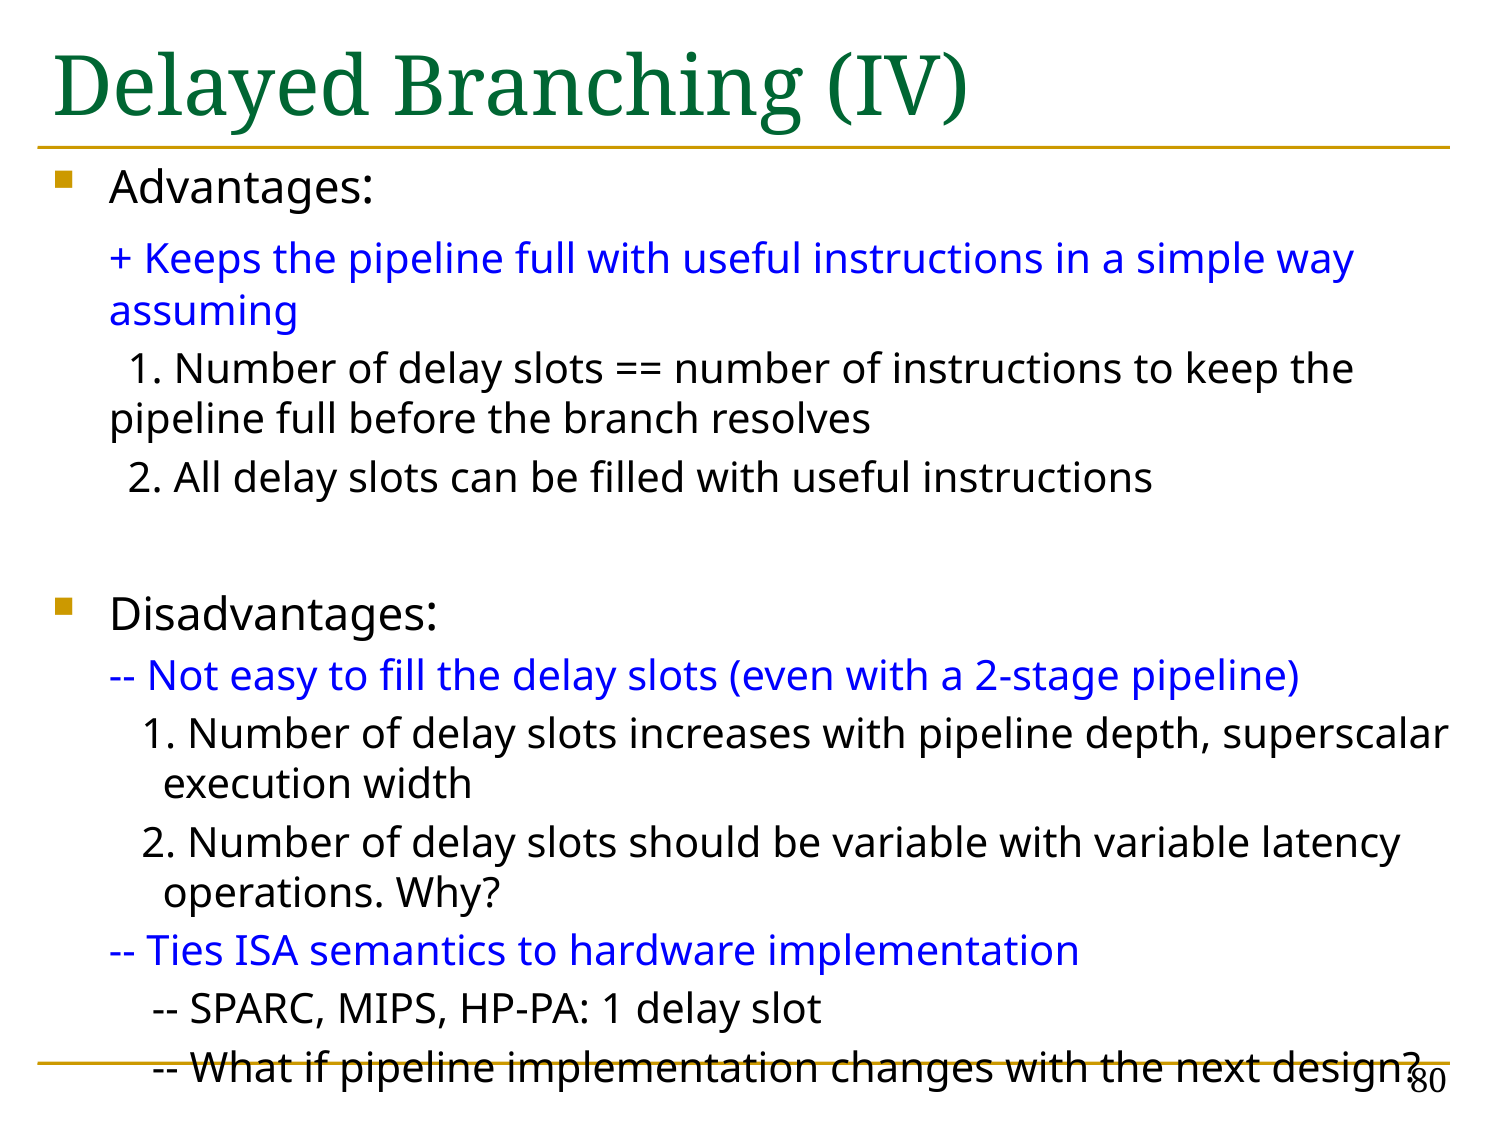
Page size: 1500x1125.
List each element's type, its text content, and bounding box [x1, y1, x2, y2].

slide_number 80 [1111, 1036, 1462, 1112]
title Delayed Branching (IV) [37, 24, 1450, 146]
list Advantages: + Keeps the pipeline full with useful instructions in a simple way assuming 1. Number of delay slots == number of instructions to keep the pipeline full before the branch resolves 2. All delay slots can be filled with useful instructions Disadvantages: -- Not easy to fill the delay slots (even with a 2-stage pipeline) 1. Number of delay slots increases with pipeline depth, superscalar execution width 2. Number of delay slots should be variable with variable latency operations. Why? -- Ties ISA semantics to hardware implementation -- SPARC, MIPS, HP-PA: 1 delay slot -- What if pipeline implementation changes with the next design? [37, 146, 1500, 999]
